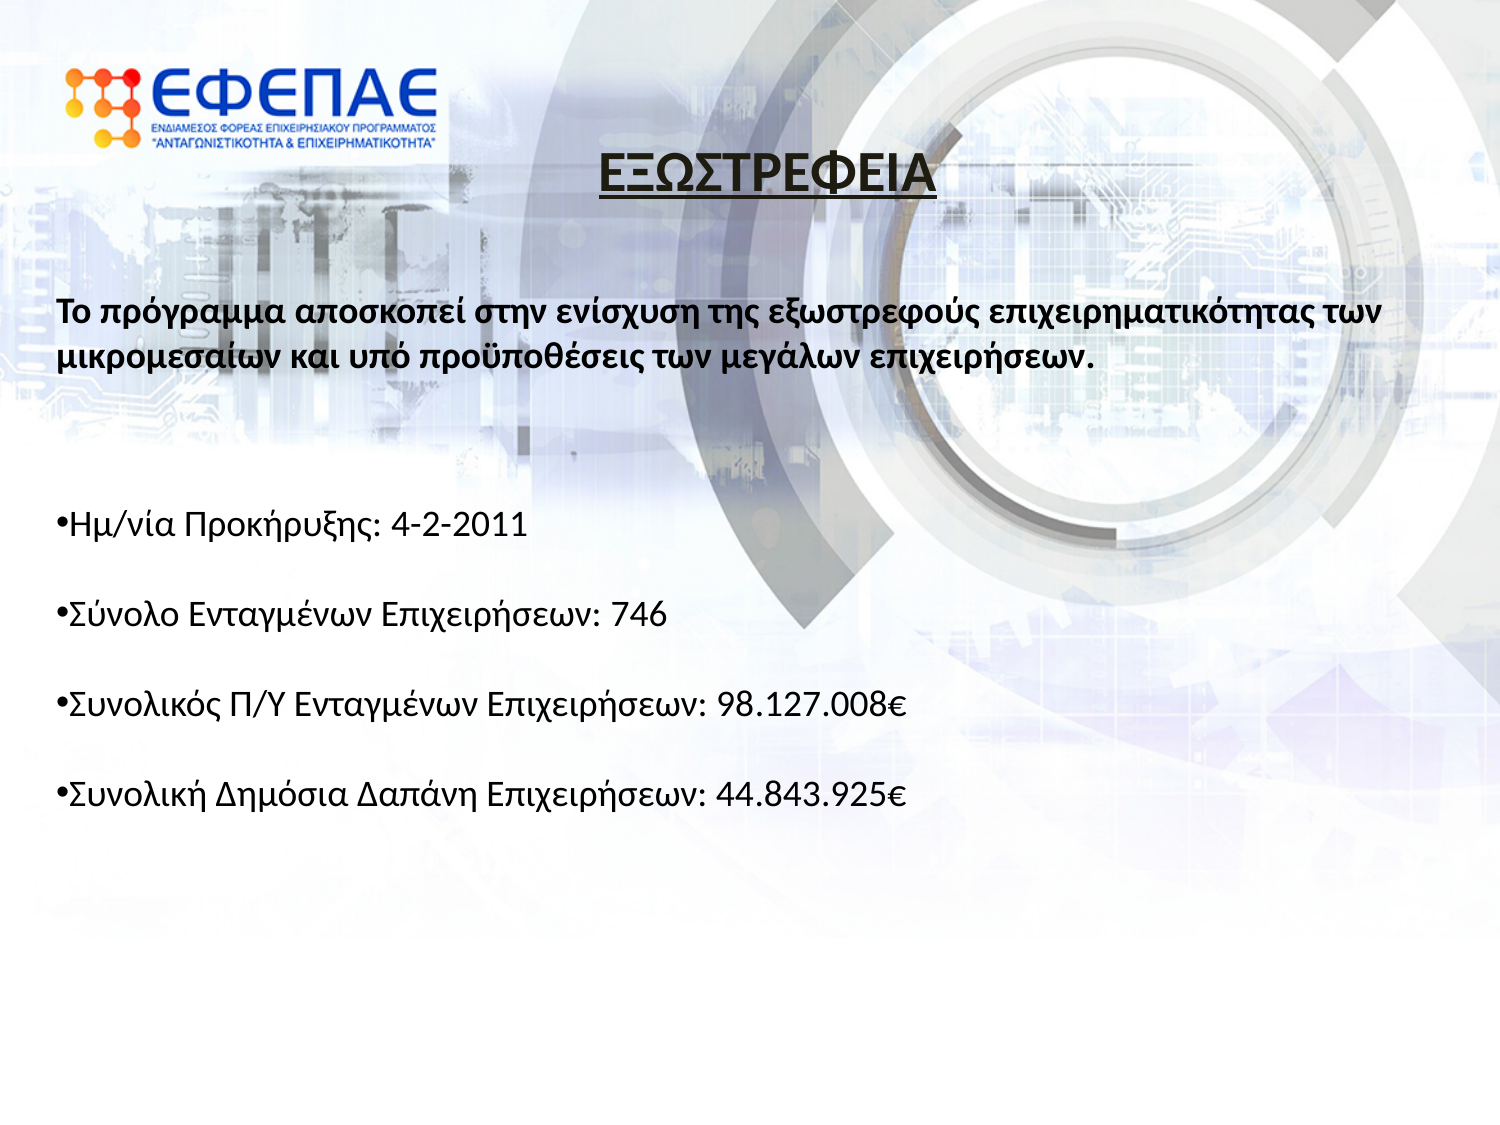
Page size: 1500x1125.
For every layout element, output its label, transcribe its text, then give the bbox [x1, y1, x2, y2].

text_box ΕΞΩΣΤΡΕΦΕΙΑ [76, 125, 1459, 211]
text_box Το πρόγραμμα αποσκοπεί στην ενίσχυση της εξωστρεφούς επιχειρηματικότητας των μικρομεσαίων και υπό προϋποθέσεις των μεγάλων επιχειρήσεων. [41, 278, 1447, 429]
picture [0, 0, 1500, 1125]
text_box Ημ/νία Προκήρυξης: 4-2-2011 Σύνολο Ενταγμένων Επιχειρήσεων: 746 Συνολικός Π/Υ Ενταγμένων Επιχειρήσεων: 98.127.008€ Συνολική Δημόσια Δαπάνη Επιχειρήσεων: 44.843.925€ [41, 491, 1447, 822]
